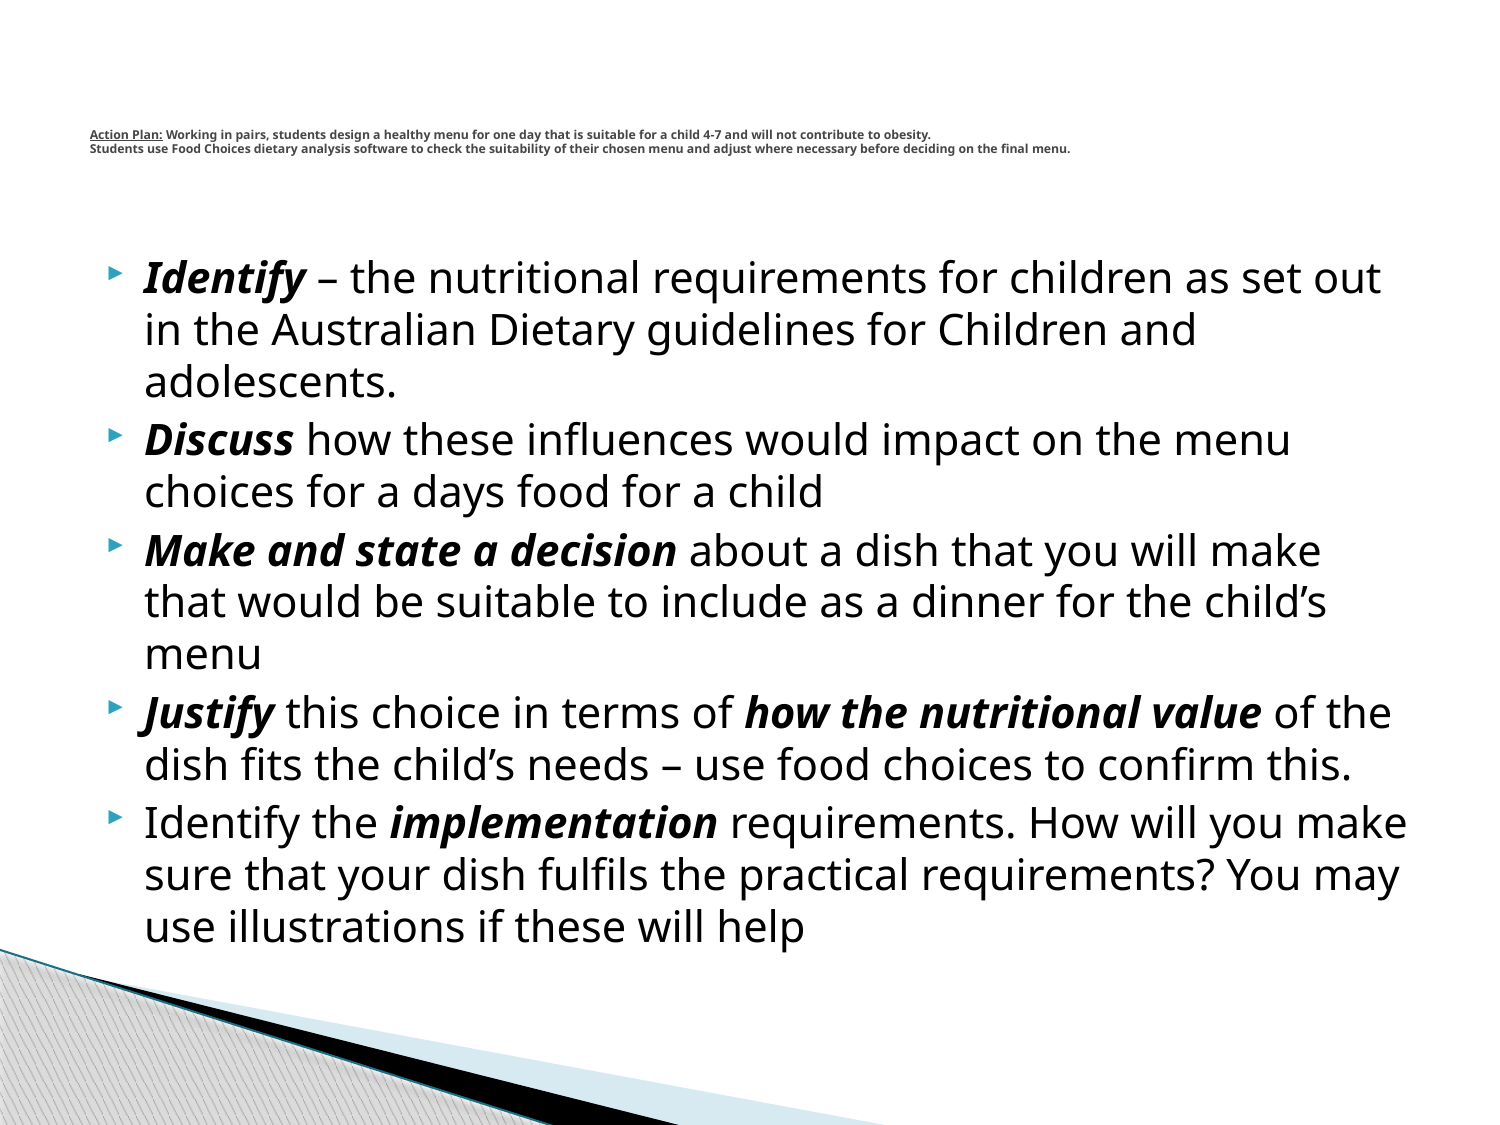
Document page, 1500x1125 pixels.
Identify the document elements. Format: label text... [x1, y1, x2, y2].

list Identify – the nutritional requirements for children as set out in the Australian Dietary guidelines for Children and adolescents. Discuss how these influences would impact on the menu choices for a days food for a child Make and state a decision about a dish that you will make that would be suitable to include as a dinner for the child’s menu Justify this choice in terms of how the nutritional value of the dish fits the child’s needs – use food choices to confirm this. Identify the implementation requirements. How will you make sure that your dish fulfils the practical requirements? You may use illustrations if these will help [75, 243, 1425, 986]
title Action Plan: Working in pairs, students design a healthy menu for one day that is suitable for a child 4-7 and will not contribute to obesity. Students use Food Choices dietary analysis software to check the suitability of their chosen menu and adjust where necessary before deciding on the final menu. [75, 45, 1425, 232]
